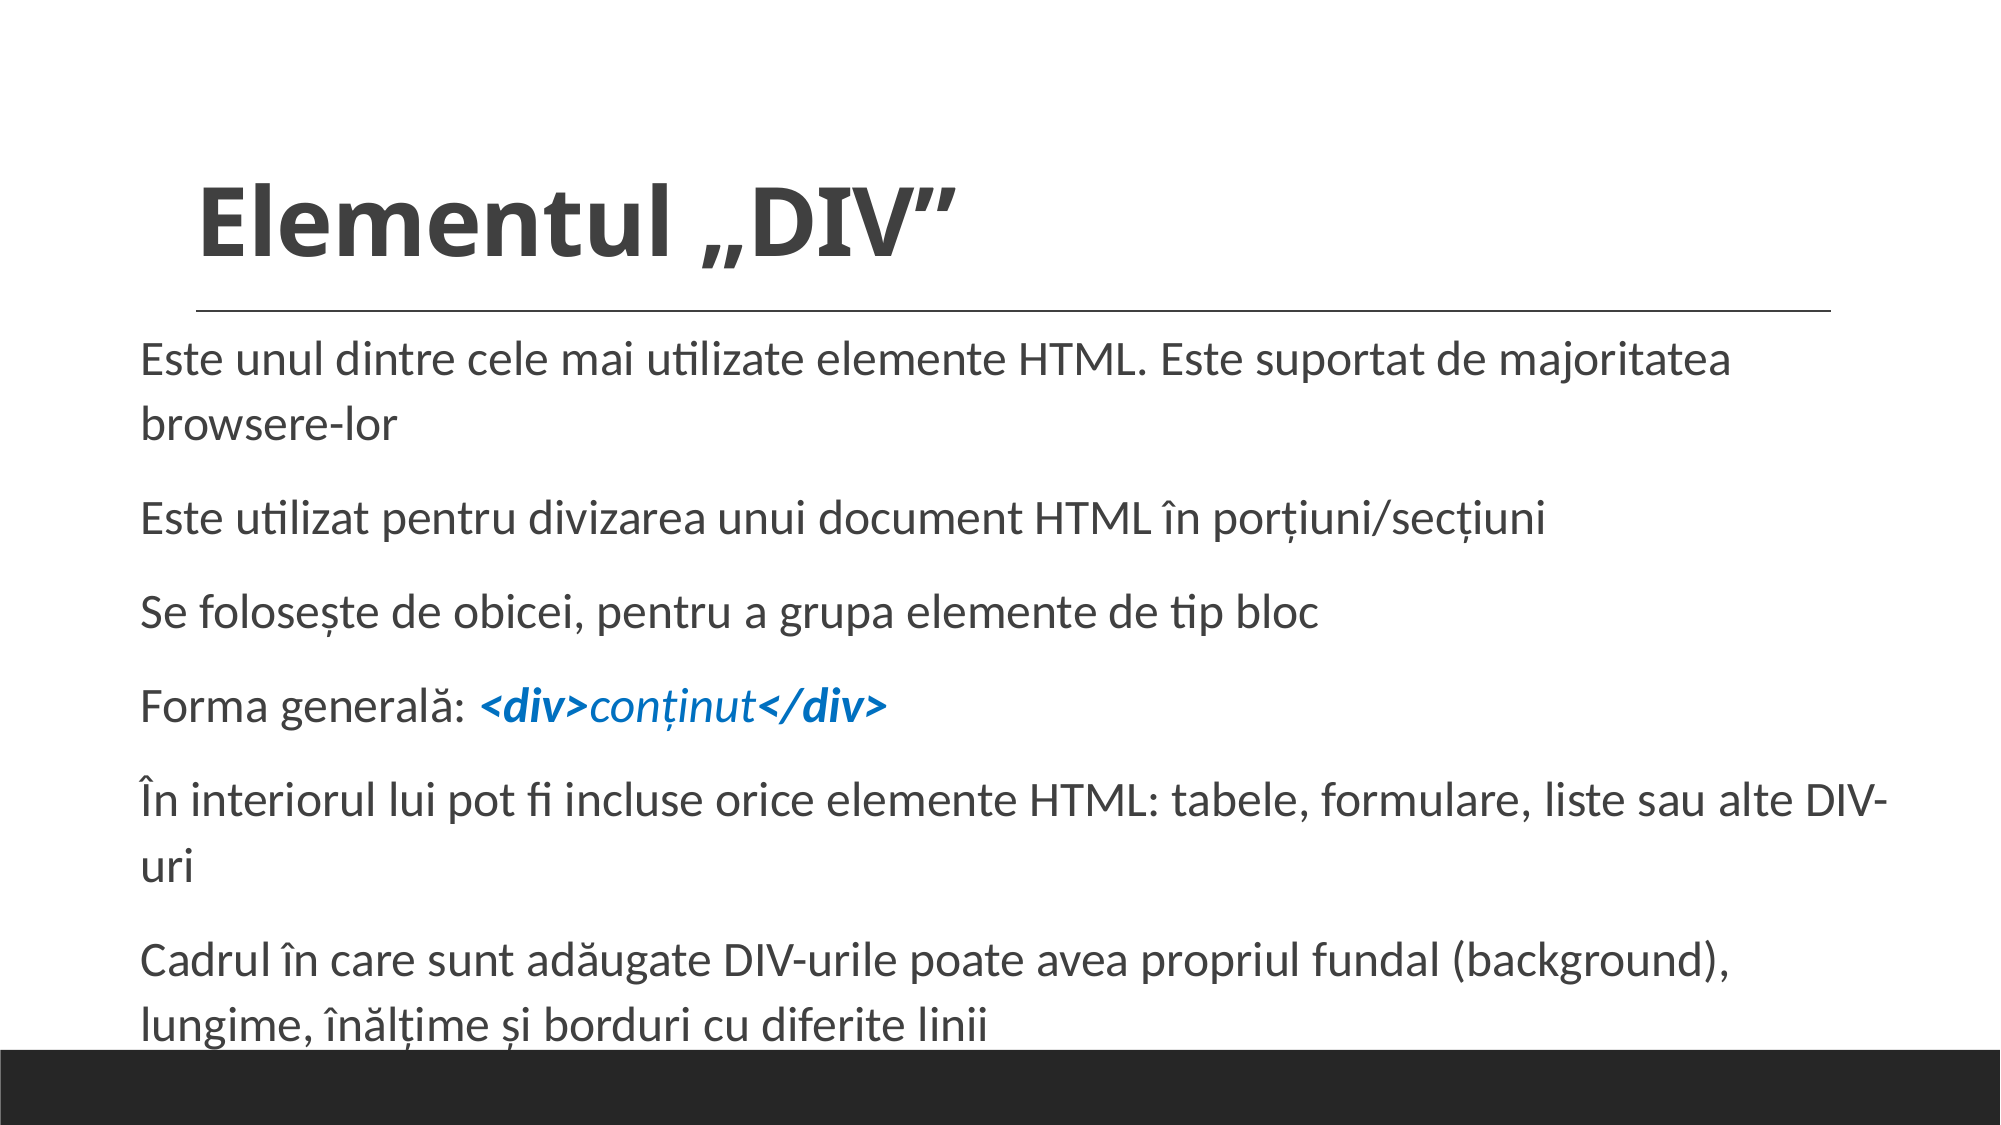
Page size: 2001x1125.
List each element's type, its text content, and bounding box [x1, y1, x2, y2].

list Este unul dintre cele mai utilizate elemente HTML. Este suportat de majoritatea browsere-lor Este utilizat pentru divizarea unui document HTML în porţiuni/secţiuni Se foloseşte de obicei, pentru a grupa elemente de tip bloc Forma generală: <div>conţinut</div> În interiorul lui pot fi incluse orice elemente HTML: tabele, formulare, liste sau alte DIV-uri Cadrul în care sunt adăugate DIV-urile poate avea propriul fundal (background), lungime, înălţime şi borduri cu diferite linii [125, 312, 1899, 1063]
title Elementul „DIV” [180, 47, 1830, 285]
